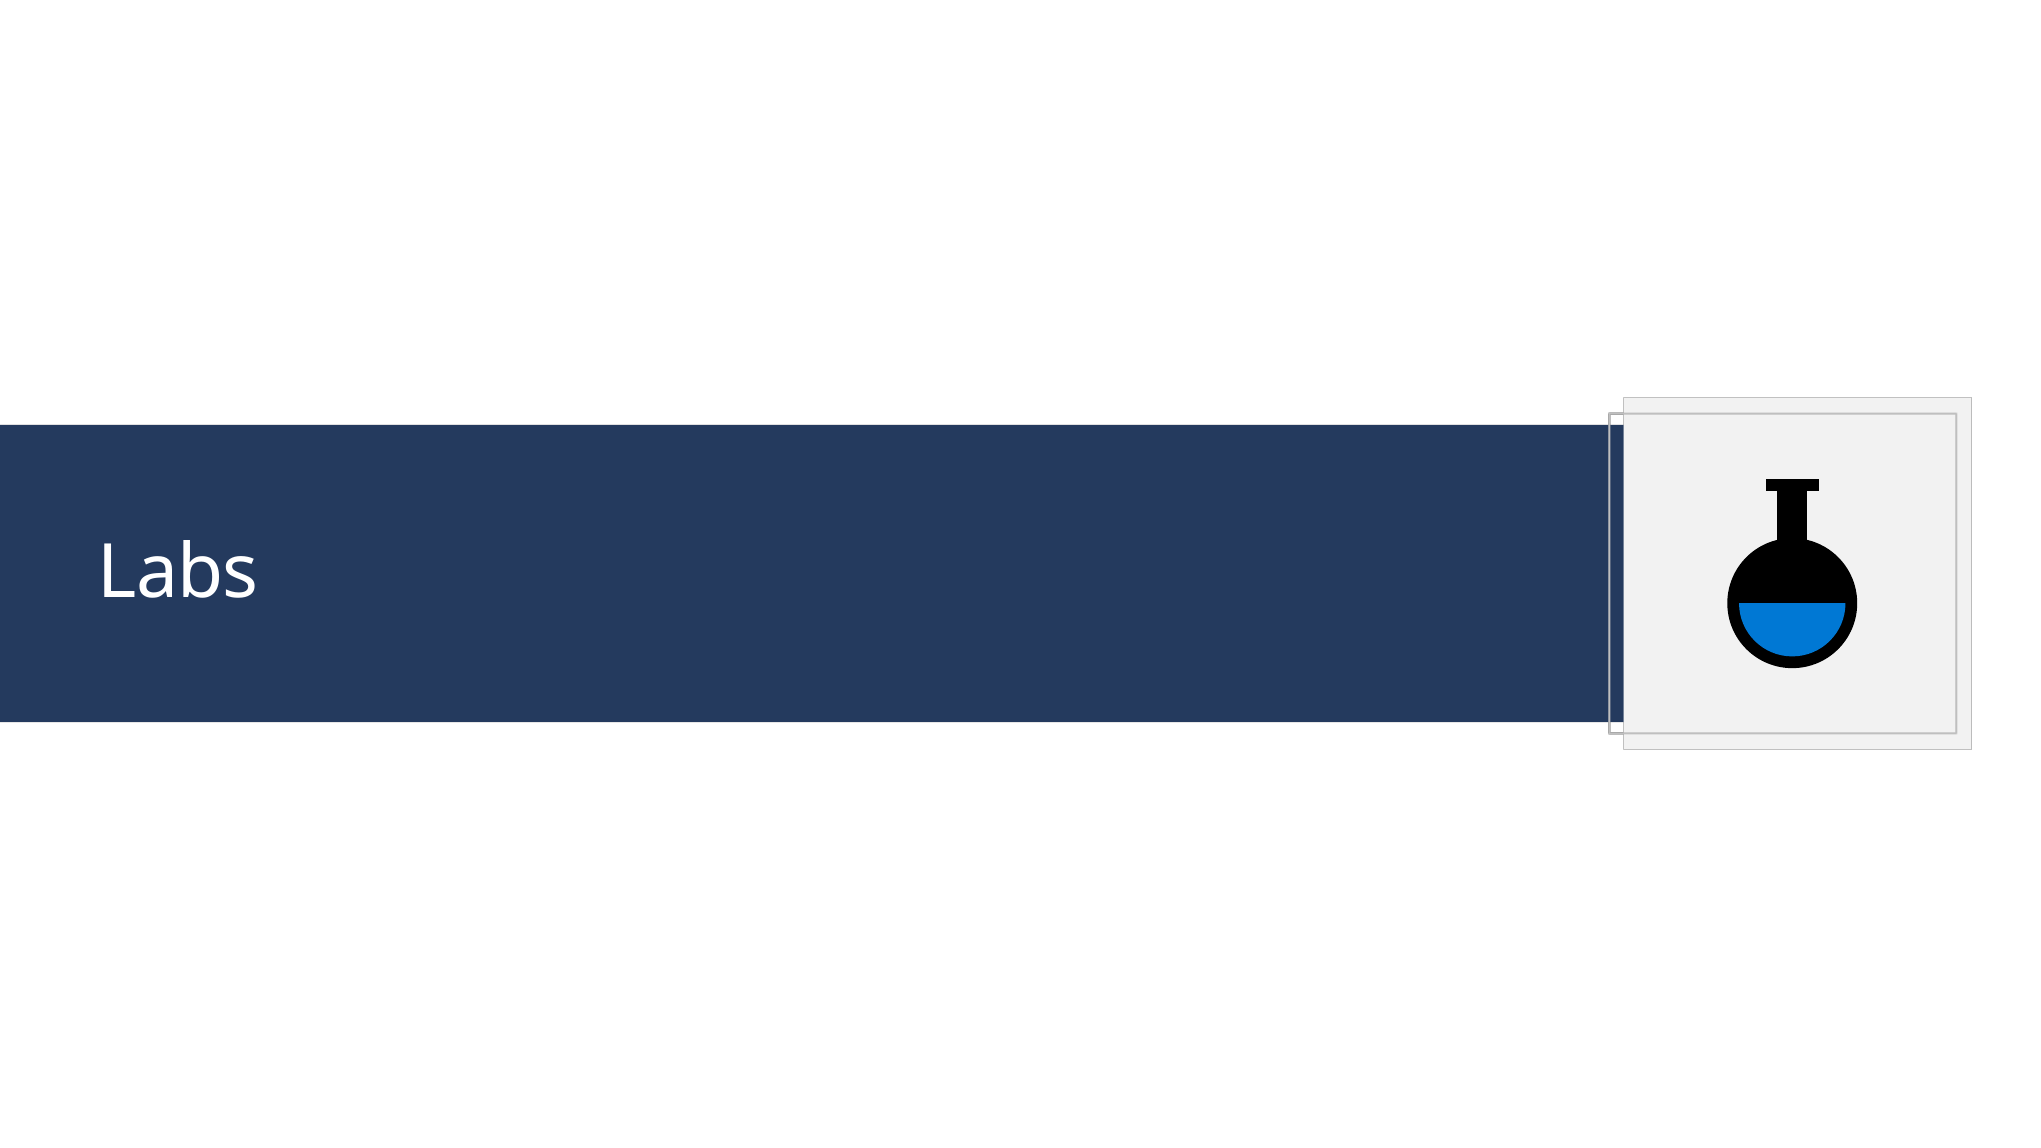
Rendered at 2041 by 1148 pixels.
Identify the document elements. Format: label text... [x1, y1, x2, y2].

picture [0, 0, 2041, 1148]
title Labs [97, 477, 1586, 670]
